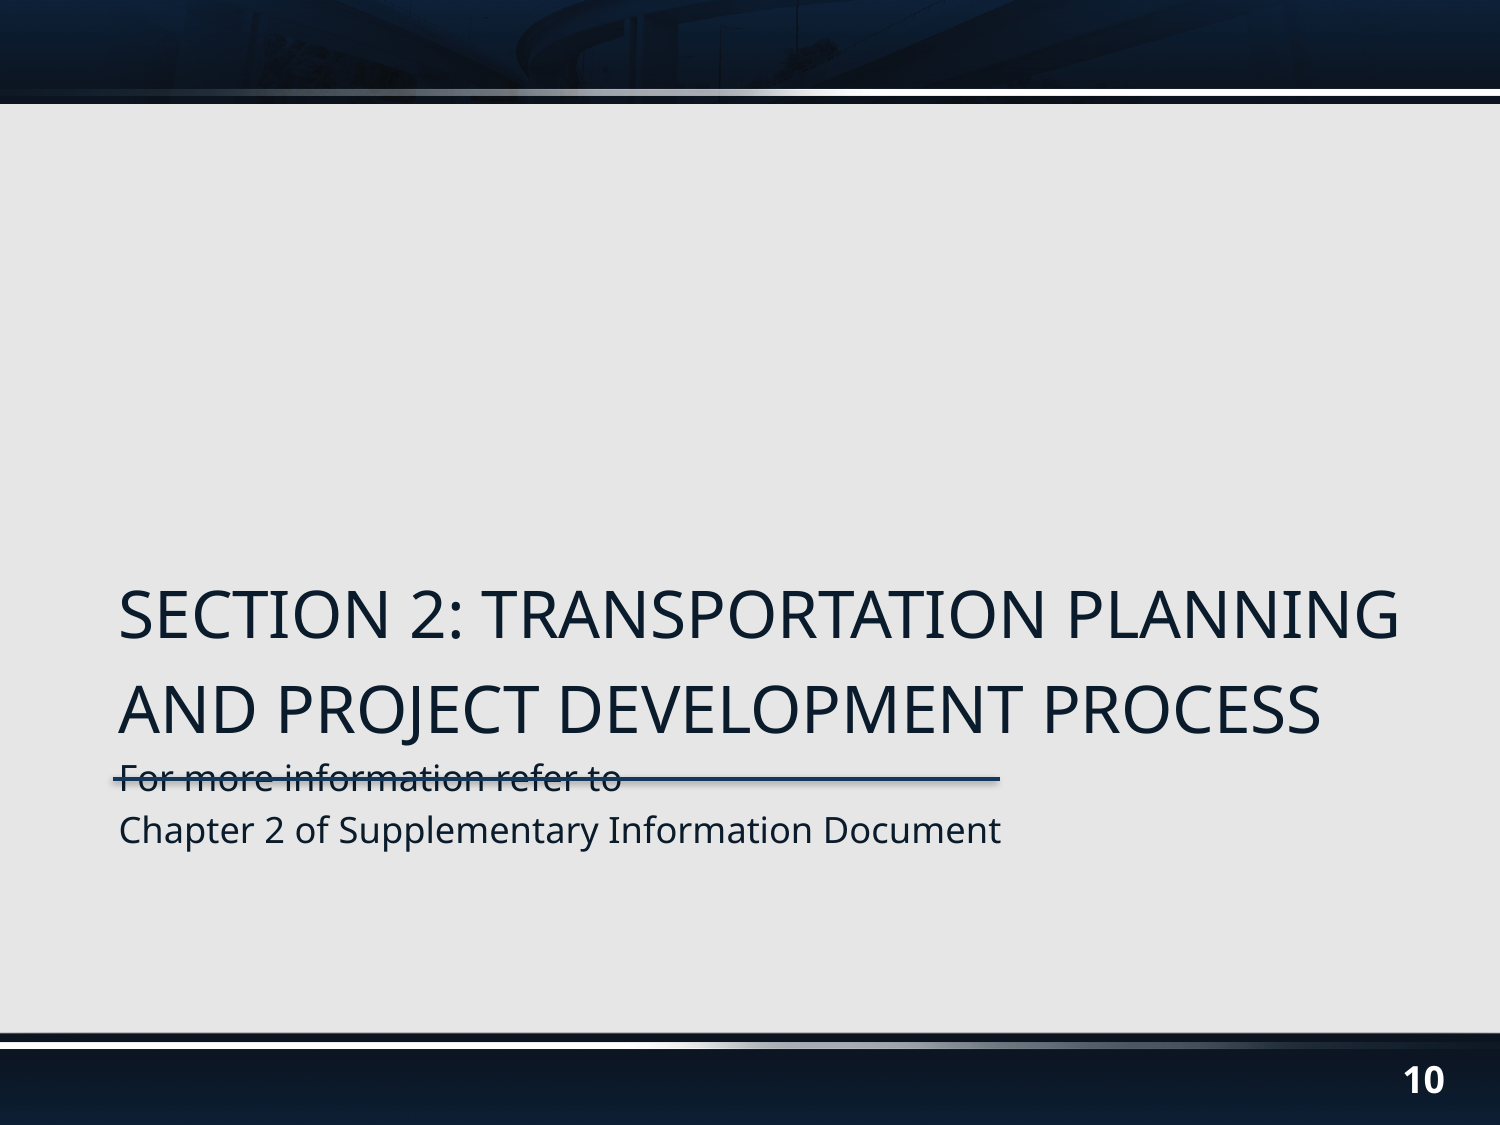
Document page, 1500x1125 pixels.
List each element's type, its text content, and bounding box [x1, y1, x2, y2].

picture [0, 1032, 1500, 1125]
picture [0, 0, 1500, 104]
title Section 2: Transportation Planning and Project Development Process For more information refer to Chapter 2 of Supplementary Information Document [118, 549, 1500, 863]
